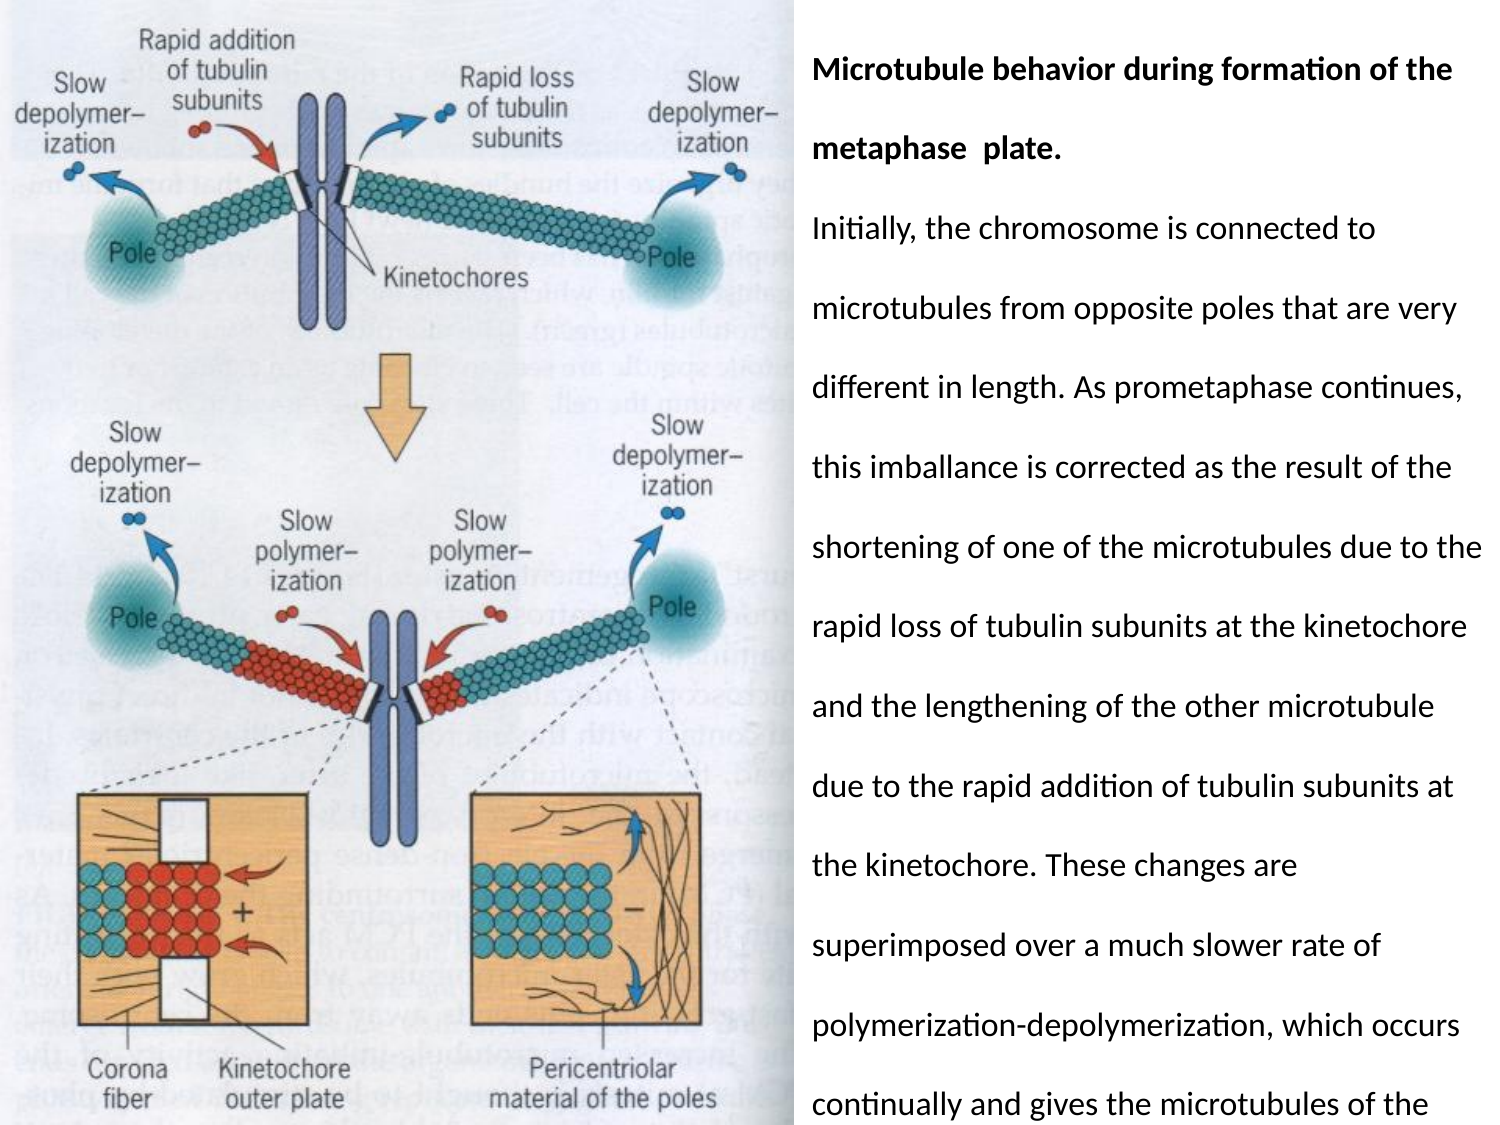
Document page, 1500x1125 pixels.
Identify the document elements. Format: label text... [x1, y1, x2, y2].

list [0, 0, 795, 1125]
text_box Microtubule behavior during formation of the metaphase plate. Initially, the chromosome is connected to microtubules from opposite poles that are very different in length. As prometaphase continues, this imballance is corrected as the result of the shortening of one of the microtubules due to the rapid loss of tubulin subunits at the kinetochore and the lengthening of the other microtubule due to the rapid addition of tubulin subunits at the kinetochore. These changes are superimposed over a much slower rate of polymerization-depolymerization, which occurs continually and gives the microtubules of the mitotic spindle a dynamic character. The insets provide a schematic view of the addition of subunits at the kinetochore and loss of subunits at the poles. [797, 0, 1500, 1125]
